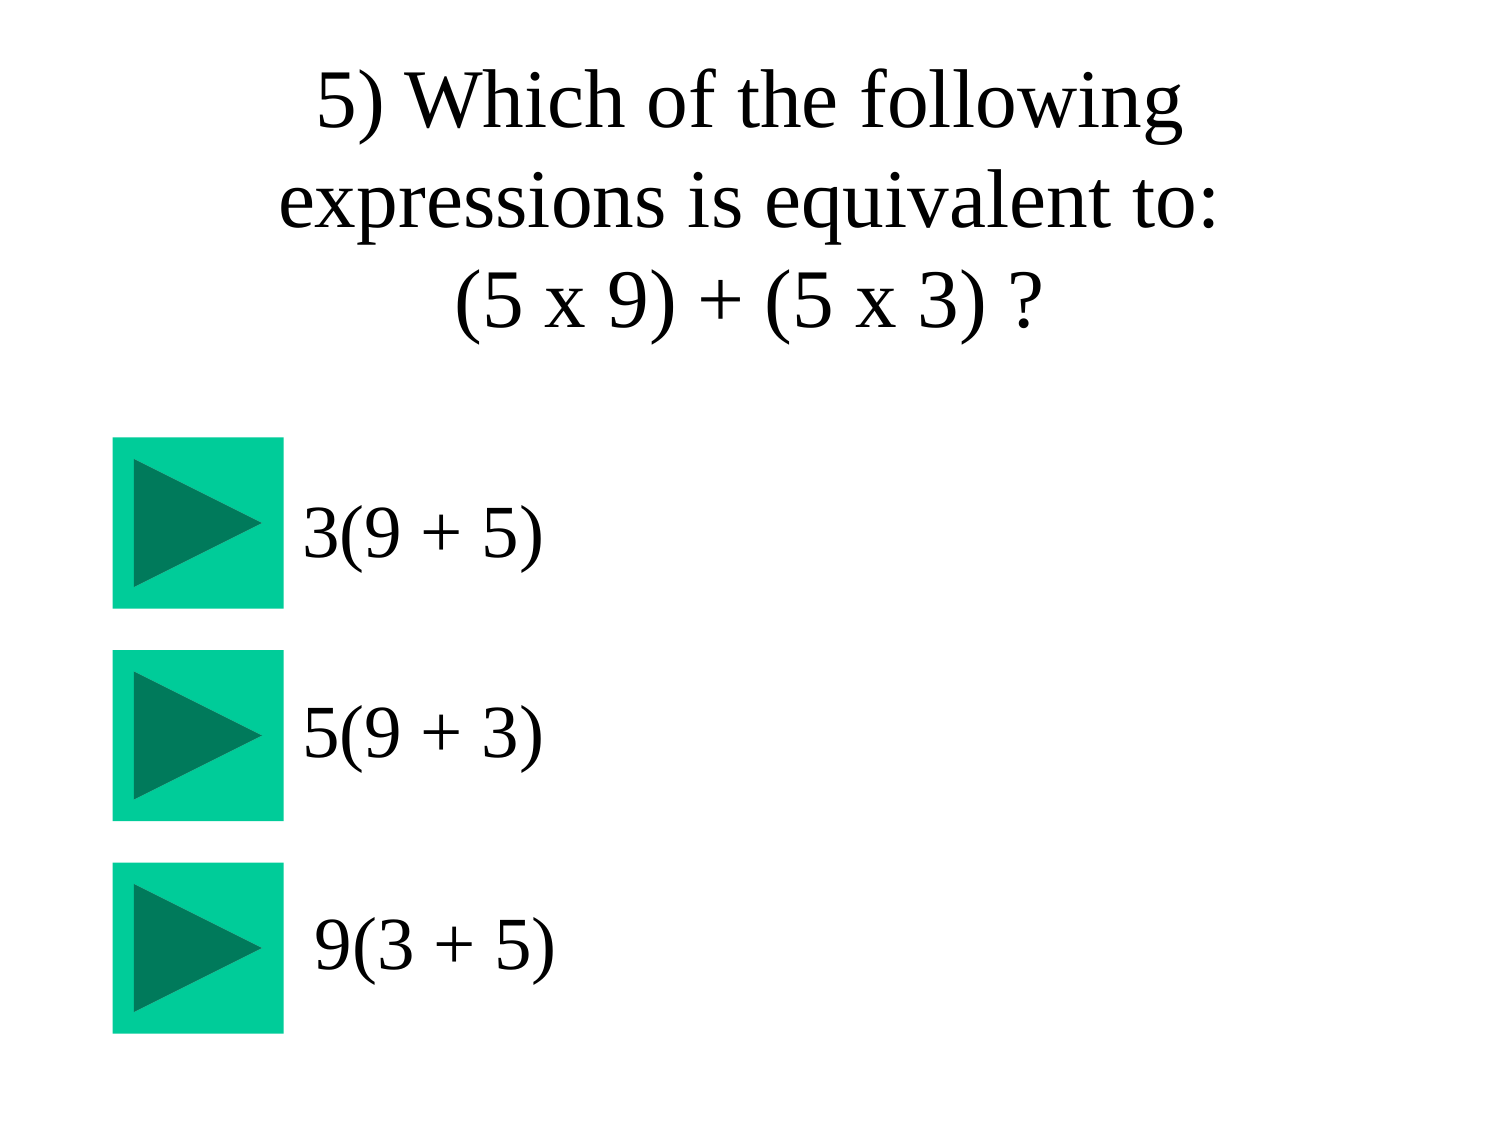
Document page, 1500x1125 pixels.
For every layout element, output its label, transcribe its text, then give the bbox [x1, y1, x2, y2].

text_box 5(9 + 3) [287, 674, 900, 780]
text_box 3(9 + 5) [287, 474, 900, 580]
text_box [112, 437, 284, 609]
text_box [112, 650, 284, 822]
text_box 5) Which of the following expressions is equivalent to: (5 x 9) + (5 x 3) ? [112, 99, 1388, 288]
text_box 9(3 + 5) [299, 887, 913, 993]
text_box [112, 862, 284, 1034]
